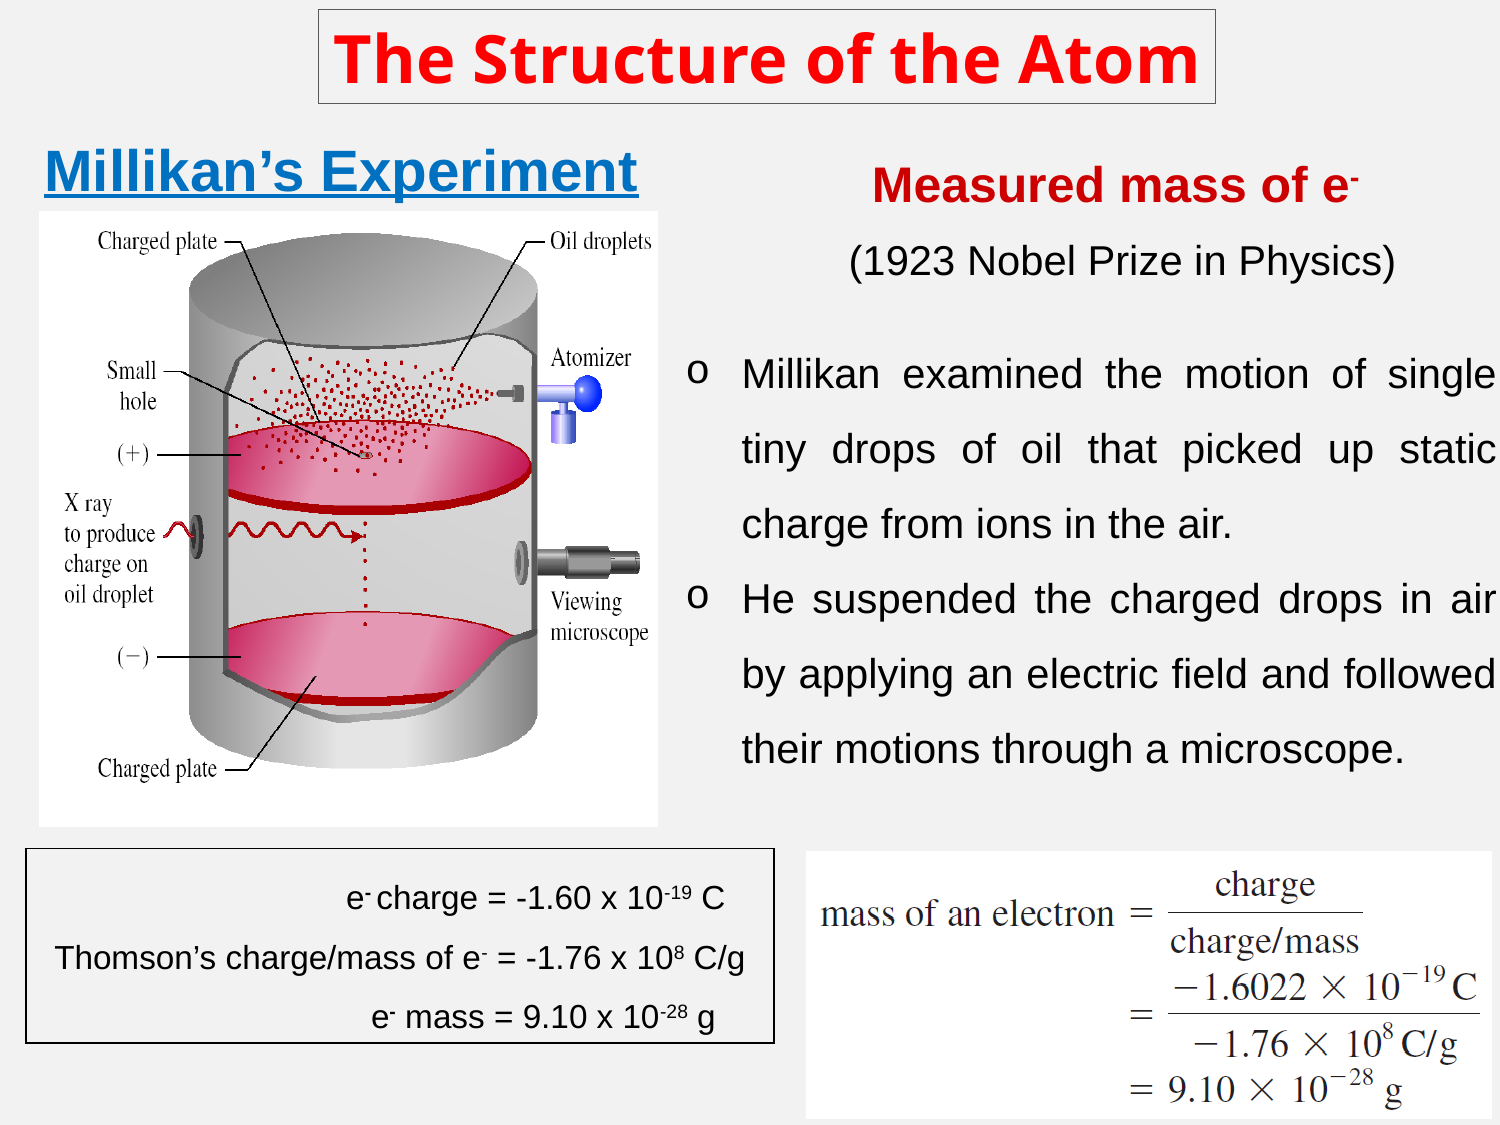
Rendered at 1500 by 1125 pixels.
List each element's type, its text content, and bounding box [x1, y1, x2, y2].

text_box Millikan examined the motion of single tiny drops of oil that picked up static charge from ions in the air. He suspended the charged drops in air by applying an electric field and followed their motions through a microscope. [670, 314, 1500, 780]
text_box Measured mass of e- (1923 Nobel Prize in Physics) [823, 145, 1422, 291]
text_box The Structure of the Atom [318, 9, 1216, 104]
picture [805, 851, 1492, 1119]
text_box Millikan’s Experiment [29, 125, 654, 211]
text_box e- charge = -1.60 x 10-19 C Thomson’s charge/mass of e- = -1.76 x 108 C/g e- mass = 9.10 x 10-28 g [26, 848, 774, 1043]
picture [39, 211, 658, 827]
